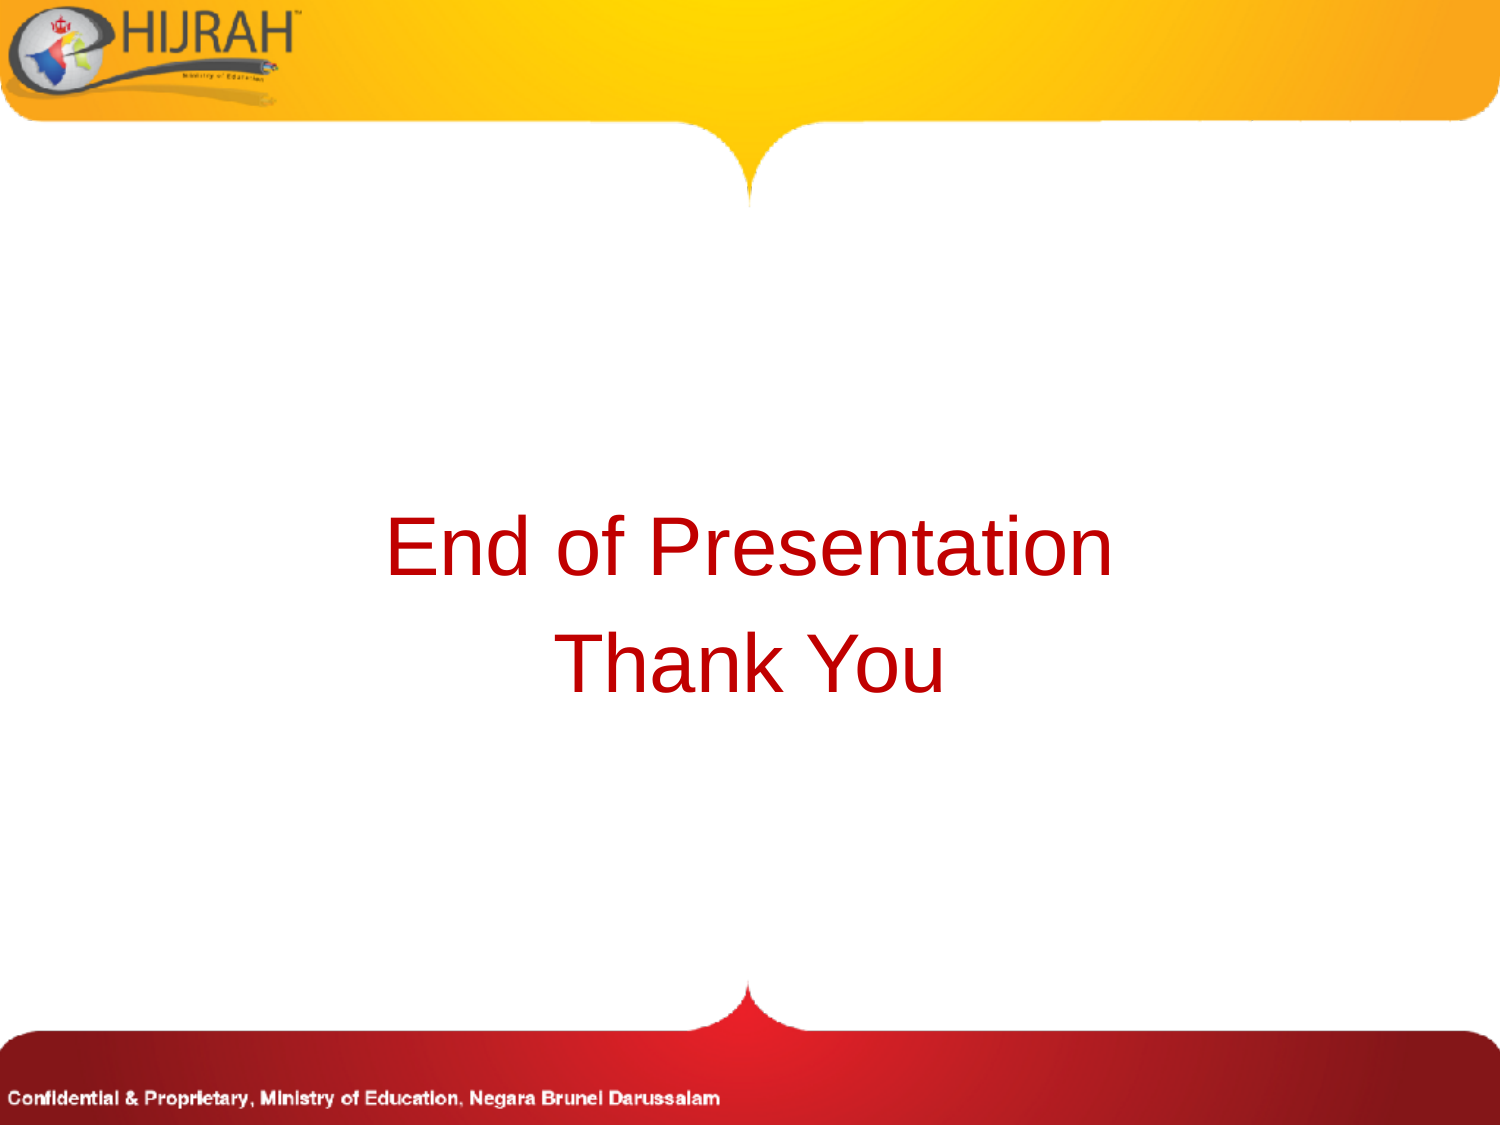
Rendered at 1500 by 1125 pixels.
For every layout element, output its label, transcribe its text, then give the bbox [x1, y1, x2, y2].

picture [0, 0, 1500, 1125]
list End of Presentation Thank You [75, 196, 1425, 1005]
